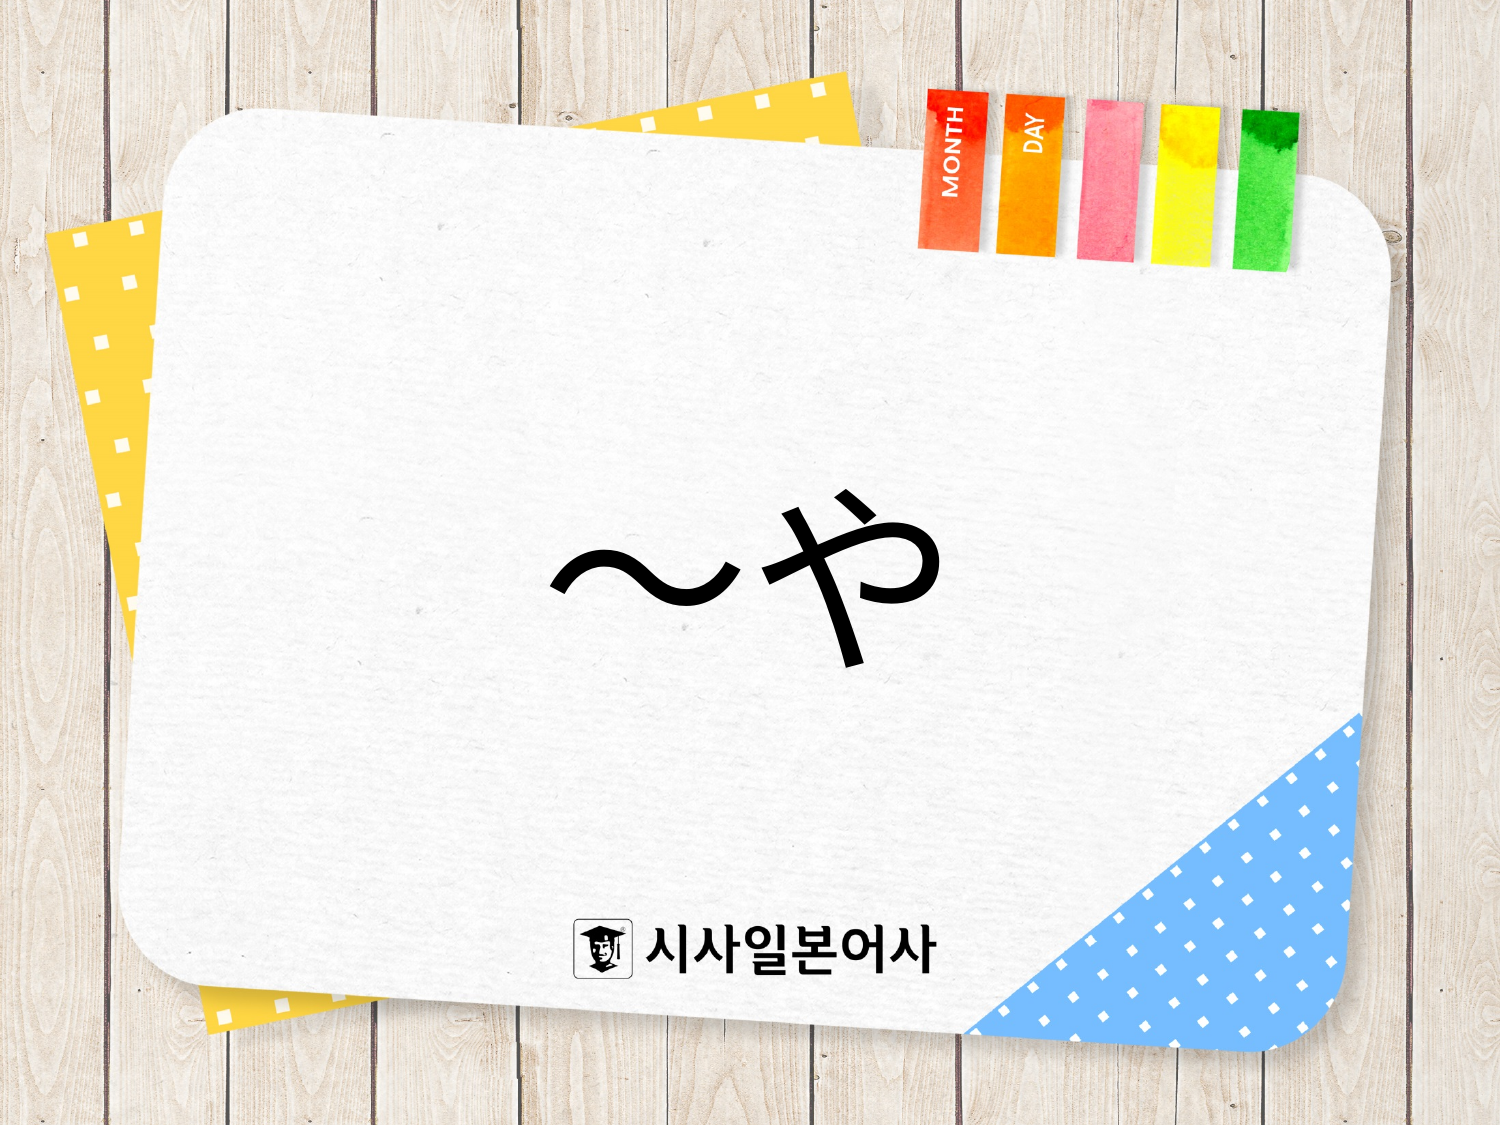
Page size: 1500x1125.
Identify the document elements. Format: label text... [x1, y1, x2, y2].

picture [0, 0, 1500, 1125]
title ～や [75, 338, 1425, 811]
